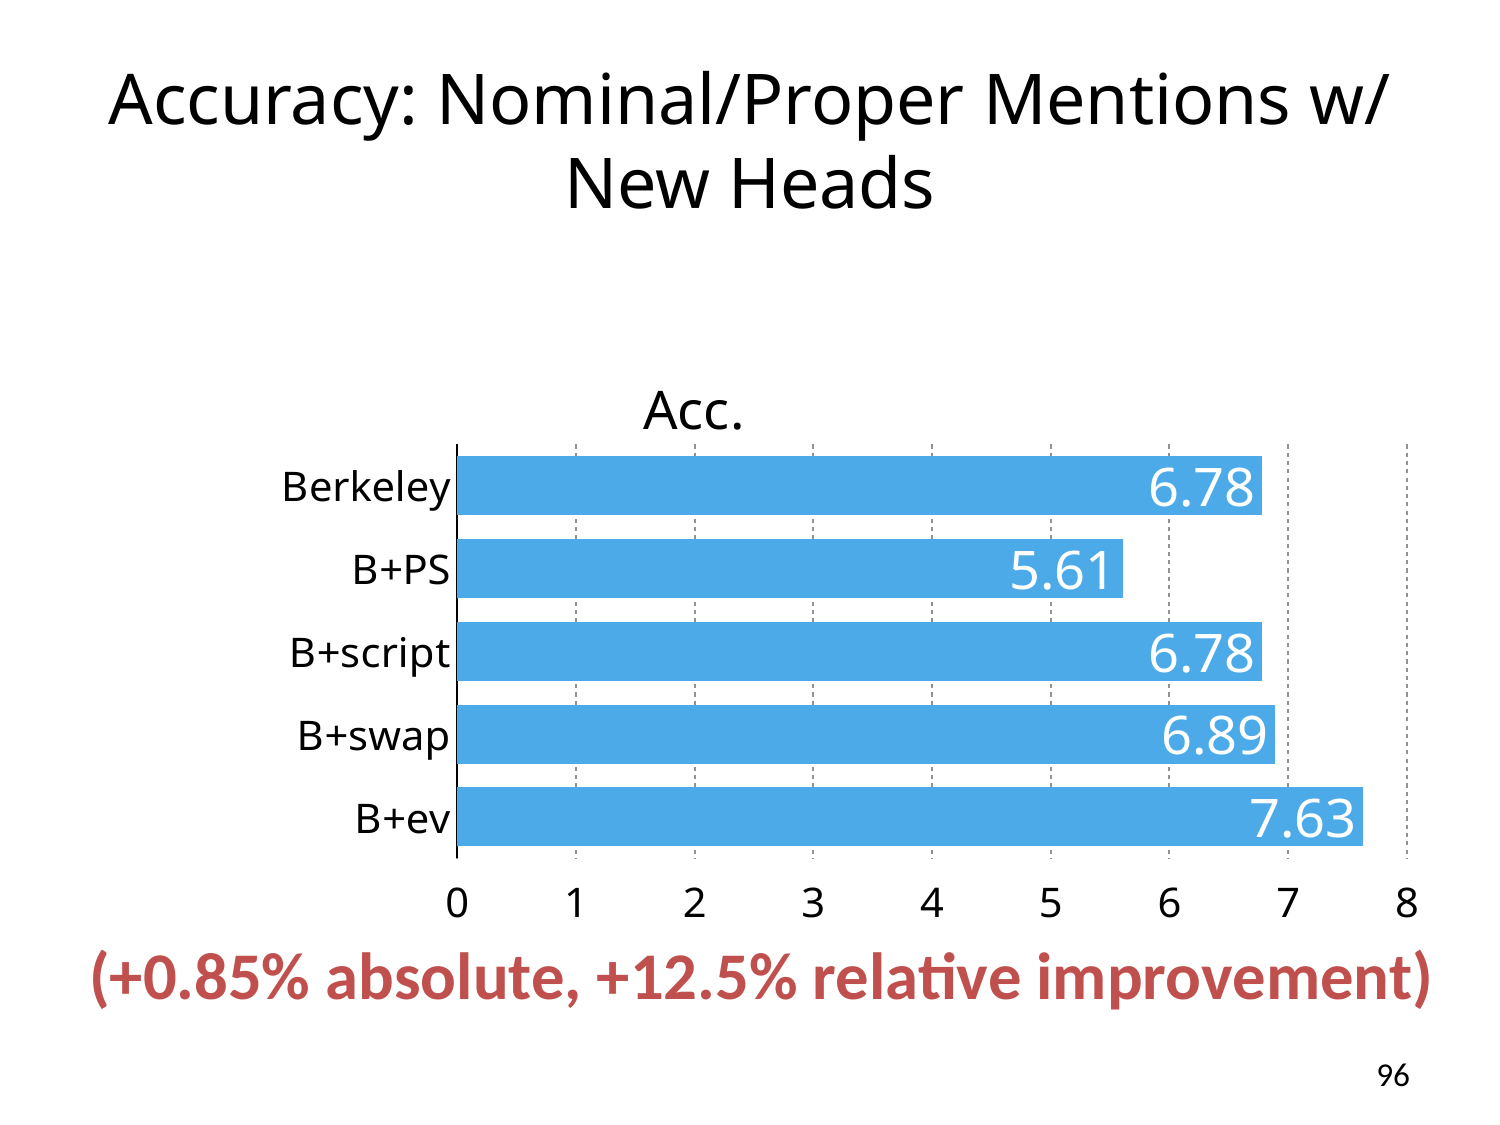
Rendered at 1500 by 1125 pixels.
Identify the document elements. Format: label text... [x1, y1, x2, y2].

text_box (+0.85% absolute, +12.5% relative improvement) [74, 926, 1449, 1021]
chart [39, 353, 1426, 930]
title Accuracy: Nominal/Proper Mentions w/ New Heads [75, 45, 1425, 233]
slide_number 96 [1074, 1042, 1425, 1103]
